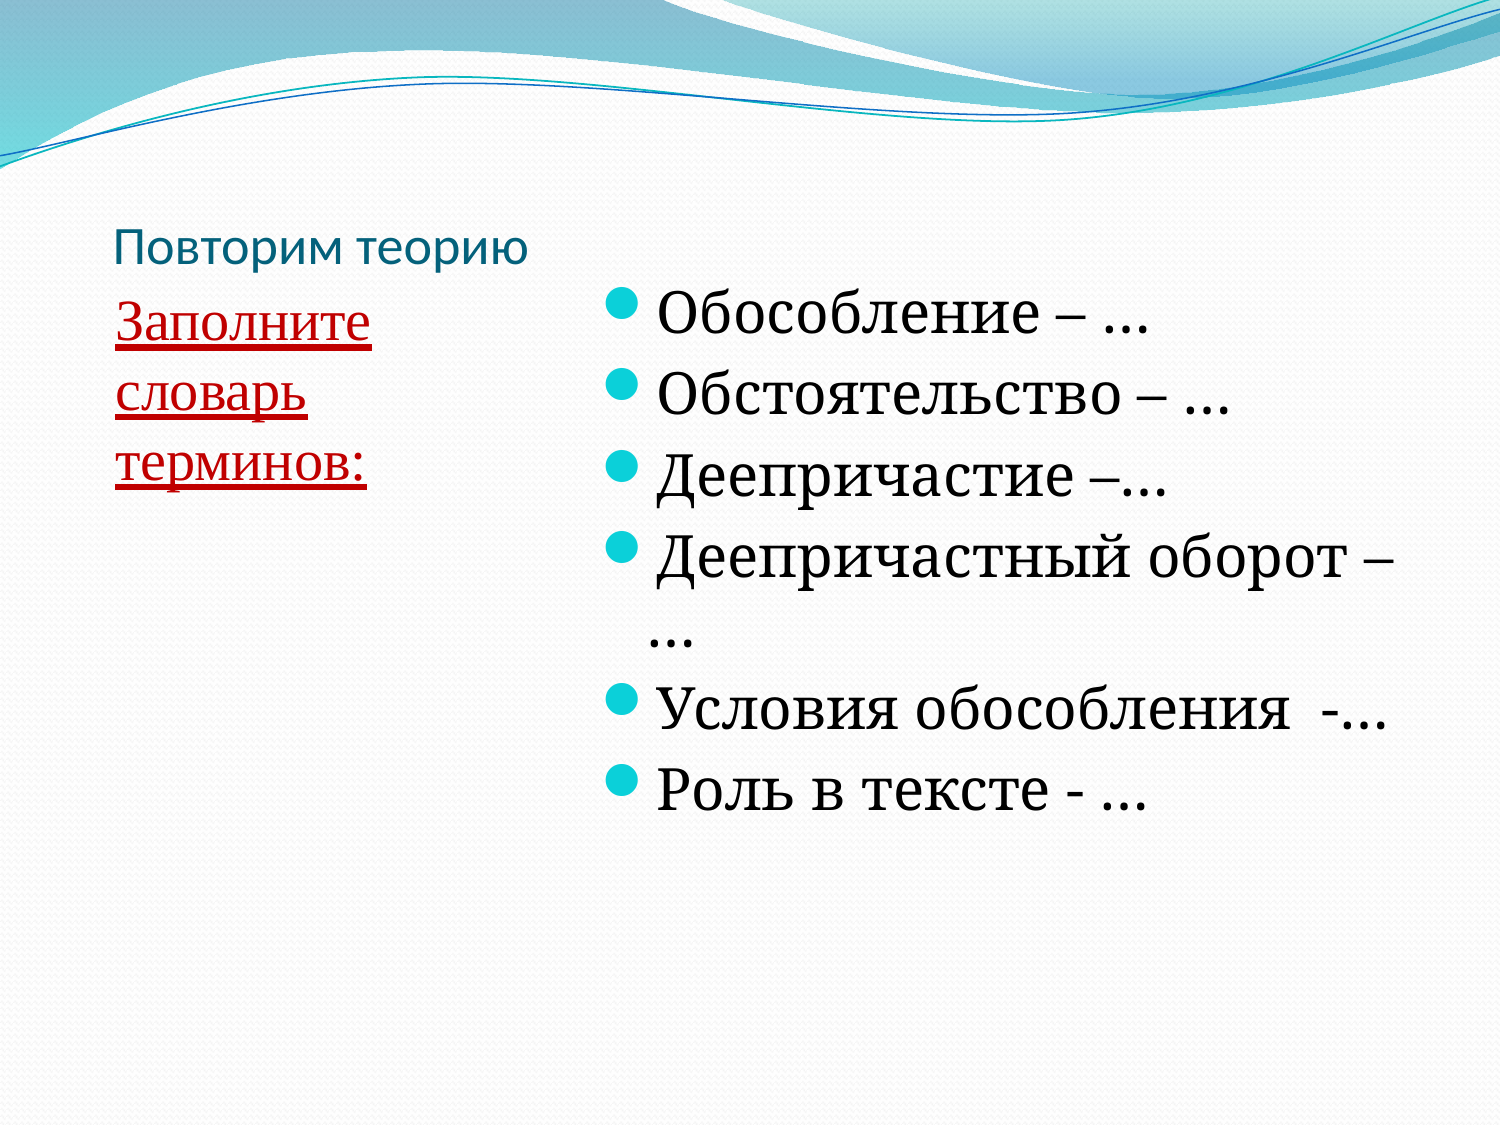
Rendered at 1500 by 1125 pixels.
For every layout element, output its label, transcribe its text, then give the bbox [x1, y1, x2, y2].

list Обособление – … Обстоятельство – … Деепричастие –… Деепричастный оборот – … Условия обособления -… Роль в тексте - … [586, 275, 1425, 1025]
list Заполните словарь терминов: [112, 275, 563, 1025]
title Повторим теорию [112, 84, 563, 275]
